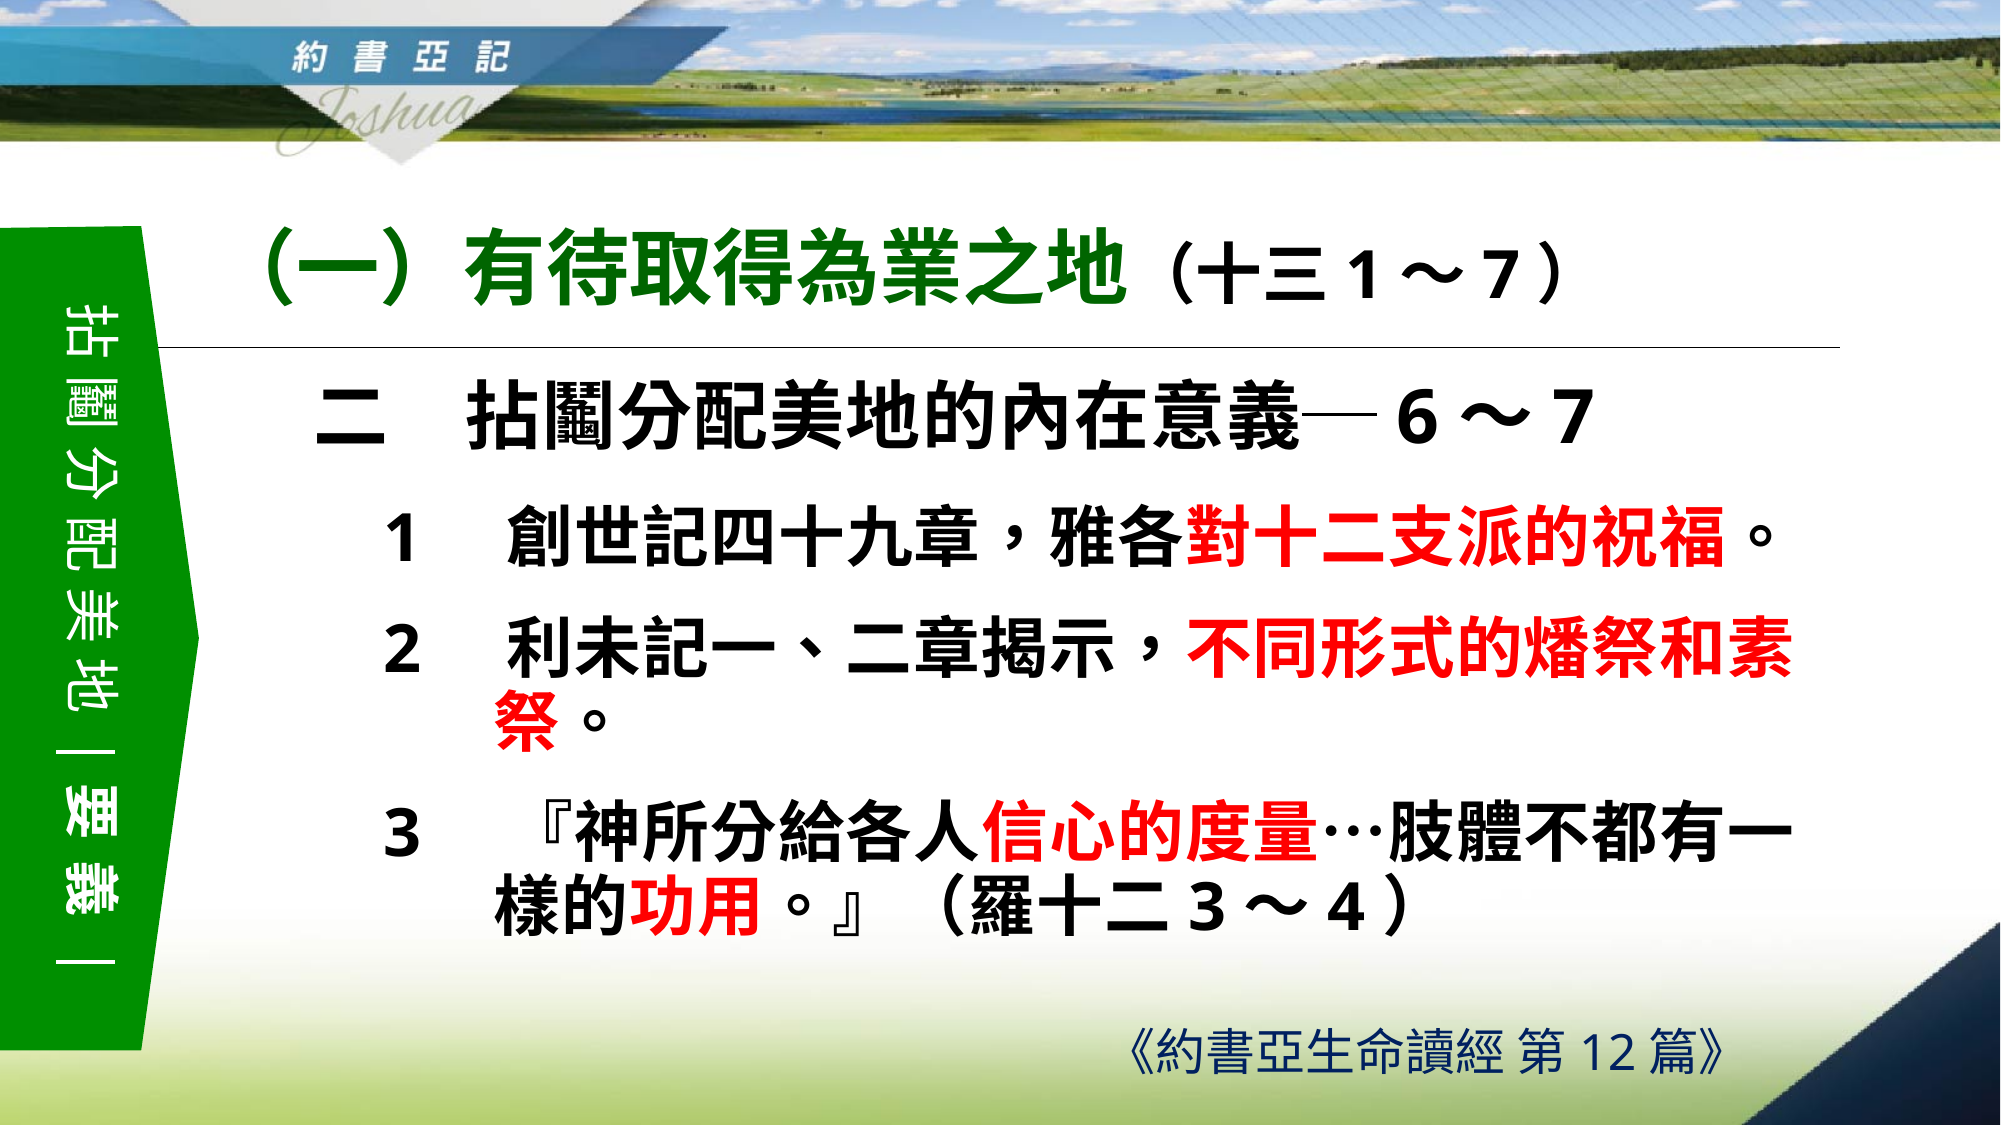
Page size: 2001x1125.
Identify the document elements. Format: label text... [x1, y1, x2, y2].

text_box 二 拈鬮分配美地的內在意義─6～7 [298, 377, 1851, 466]
text_box [0, 224, 200, 1052]
text_box （一）有待取得為業之地（十三1～7） [198, 207, 1683, 323]
picture [0, 0, 2001, 1125]
text_box 1 創世記四十九章，雅各對十二支派的祝福。 2 利未記一、二章揭示，不同形式的燔祭和素祭。 3 『神所分給各人信心的度量…肢體不都有一樣的功用。』（羅十二3～4） [339, 494, 1843, 951]
text_box 拈鬮分配美地 要義 [36, 288, 135, 1013]
text_box 《約書亞生命讀經 第12篇》 [1091, 1012, 1944, 1088]
